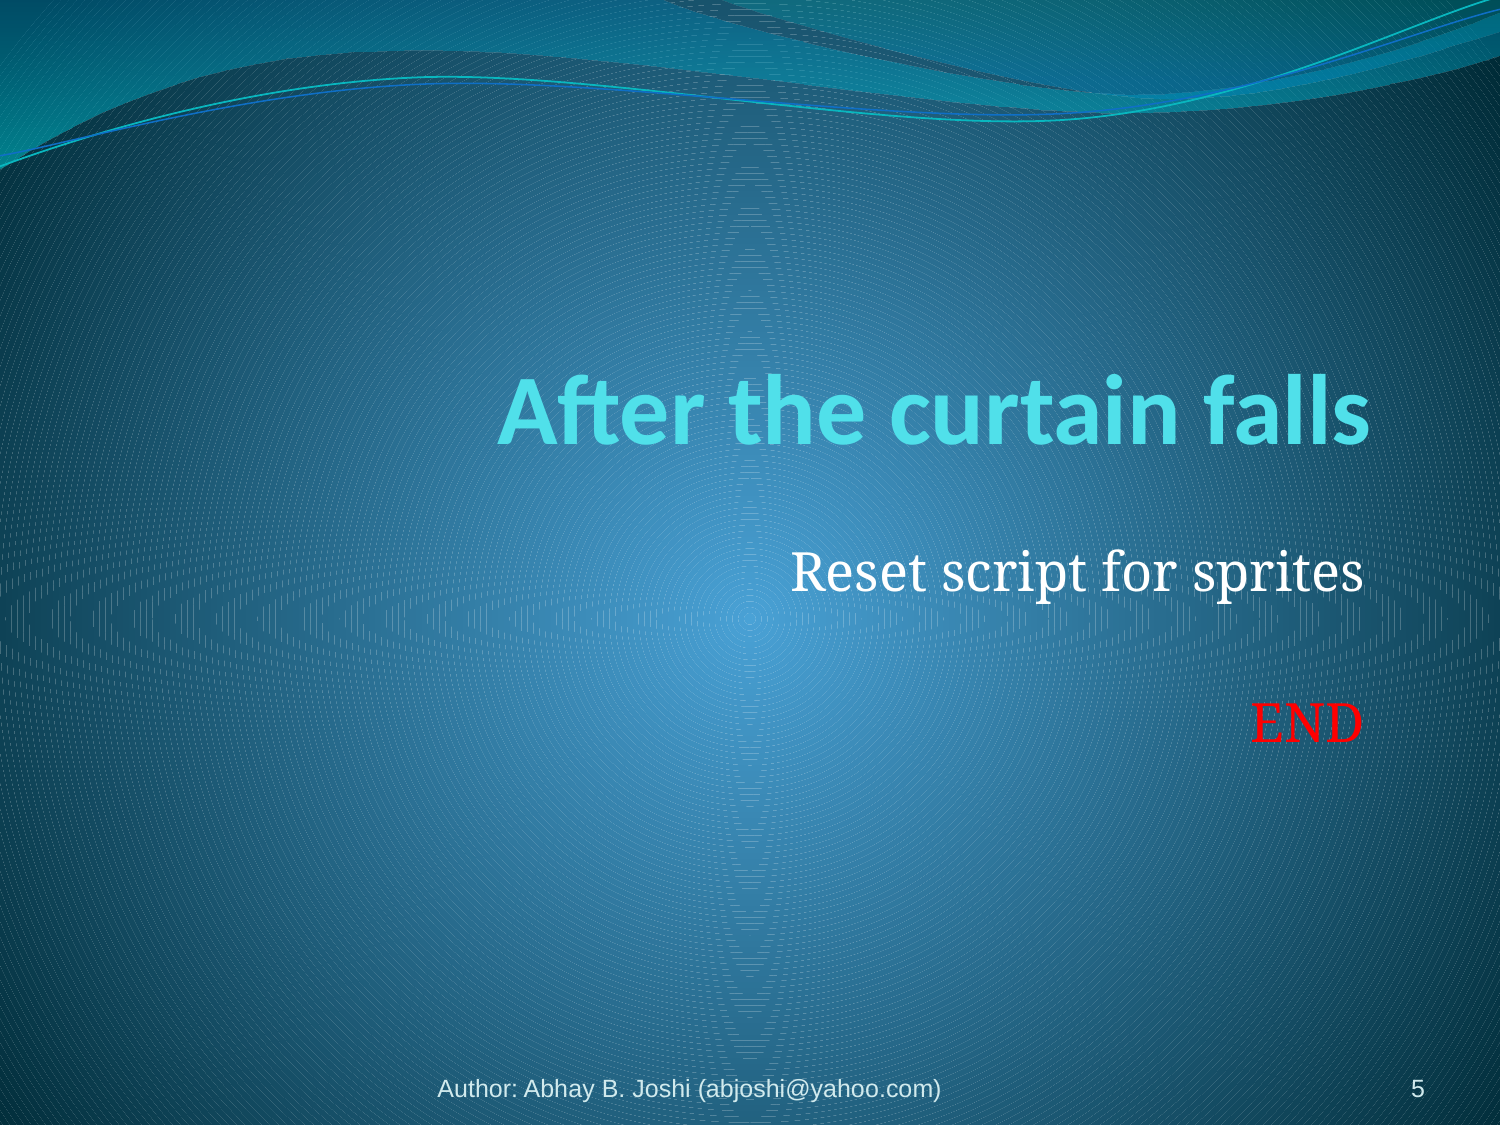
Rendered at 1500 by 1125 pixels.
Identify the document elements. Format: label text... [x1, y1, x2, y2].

footer Author: Abhay B. Joshi (abjoshi@yahoo.com) [437, 1042, 988, 1103]
slide_number 5 [1299, 1042, 1425, 1103]
subtitle Reset script for sprites END [87, 529, 1376, 818]
title After the curtain falls [87, 224, 1376, 525]
